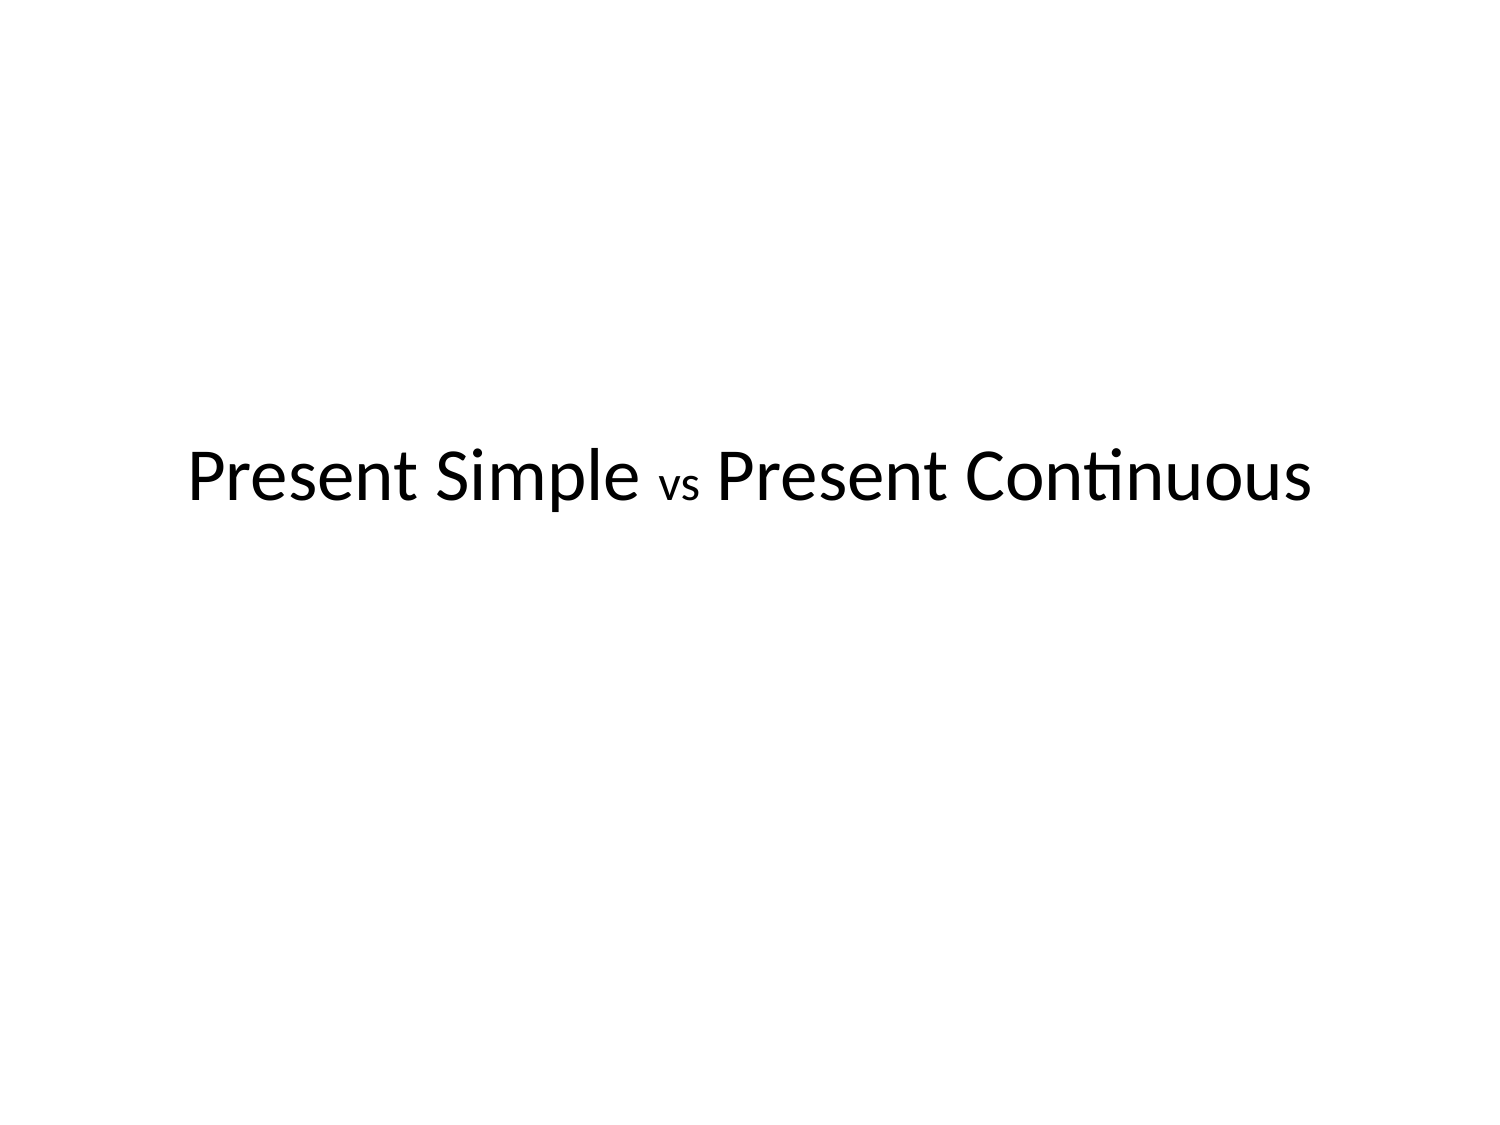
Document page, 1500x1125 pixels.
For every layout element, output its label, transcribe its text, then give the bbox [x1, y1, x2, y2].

title Present Simple vs Present Continuous [112, 349, 1388, 591]
